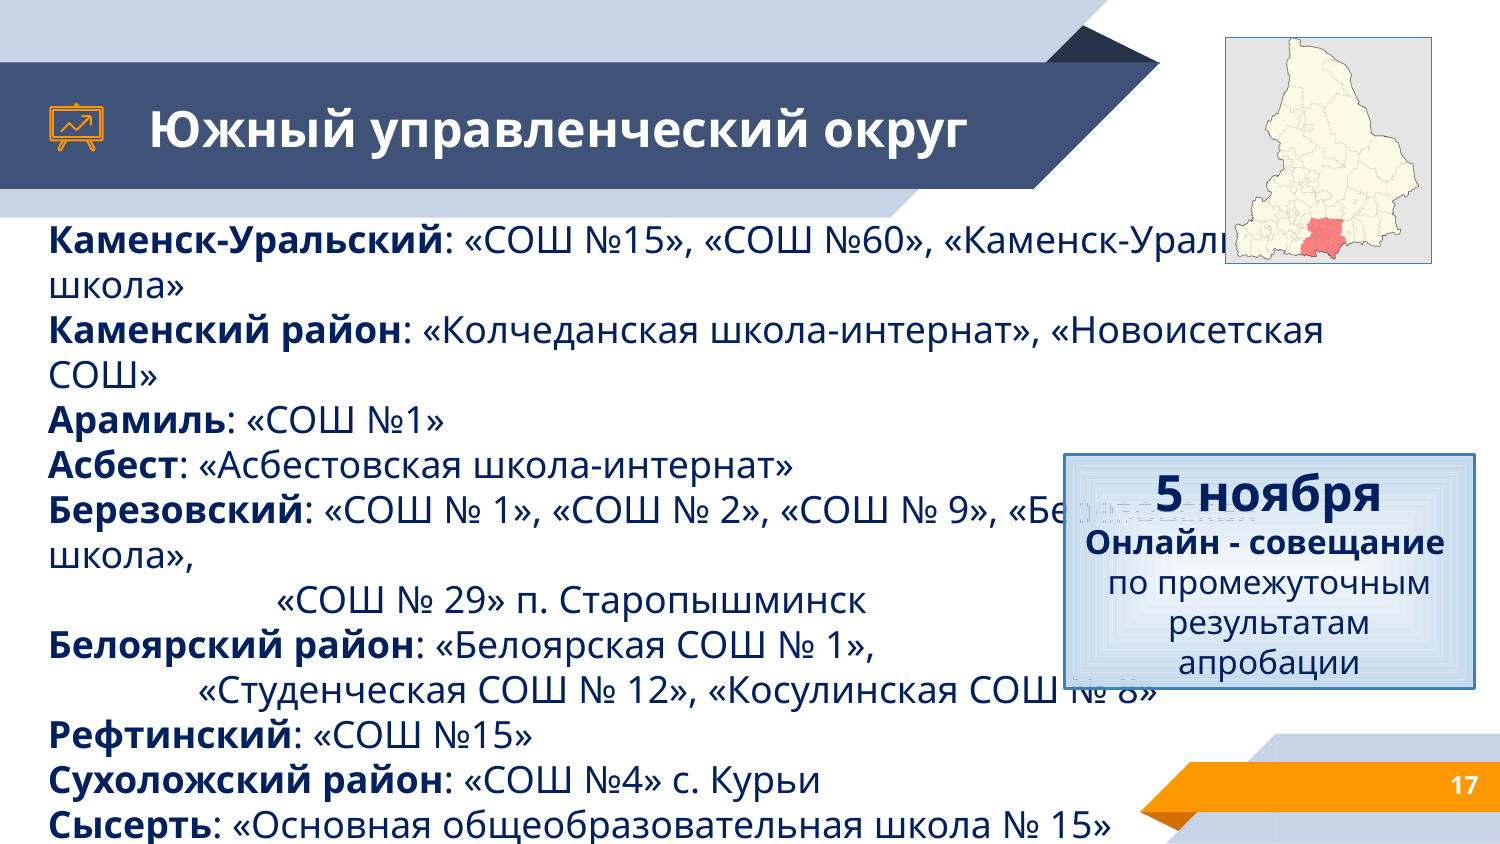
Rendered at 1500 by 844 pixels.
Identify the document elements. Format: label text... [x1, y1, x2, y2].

text_box 5 ноября Онлайн - совещание по промежуточным результатам апробации [1064, 454, 1475, 689]
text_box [50, 103, 103, 151]
picture [1225, 37, 1433, 264]
text_box Каменск-Уральский: «СОШ №15», «СОШ №60», «Каменск-Уральская школа» Каменский район: «Колчеданская школа-интернат», «Новоисетская СОШ» Арамиль: «СОШ №1» Асбест: «Асбестовская школа-интернат» Березовский: «СОШ № 1», «СОШ № 2», «СОШ № 9», «Березовская школа», «СОШ № 29» п. Старопышминск Белоярский район: «Белоярская СОШ № 1», «Студенческая СОШ № 12», «Косулинская СОШ № 8» Рефтинский: «СОШ №15» Сухоложский район: «СОШ №4» с. Курьи Сысерть: «Основная общеобразовательная школа № 15» Сысерсткий район: «СОШ №8» с. Кашино, «СОШ №18» п. Октябрьский Заречный: «СОШ №6», с. Мезенское [33, 209, 1350, 844]
title Южный управленческий округ [133, 64, 997, 190]
slide_number 17 [1350, 760, 1494, 813]
